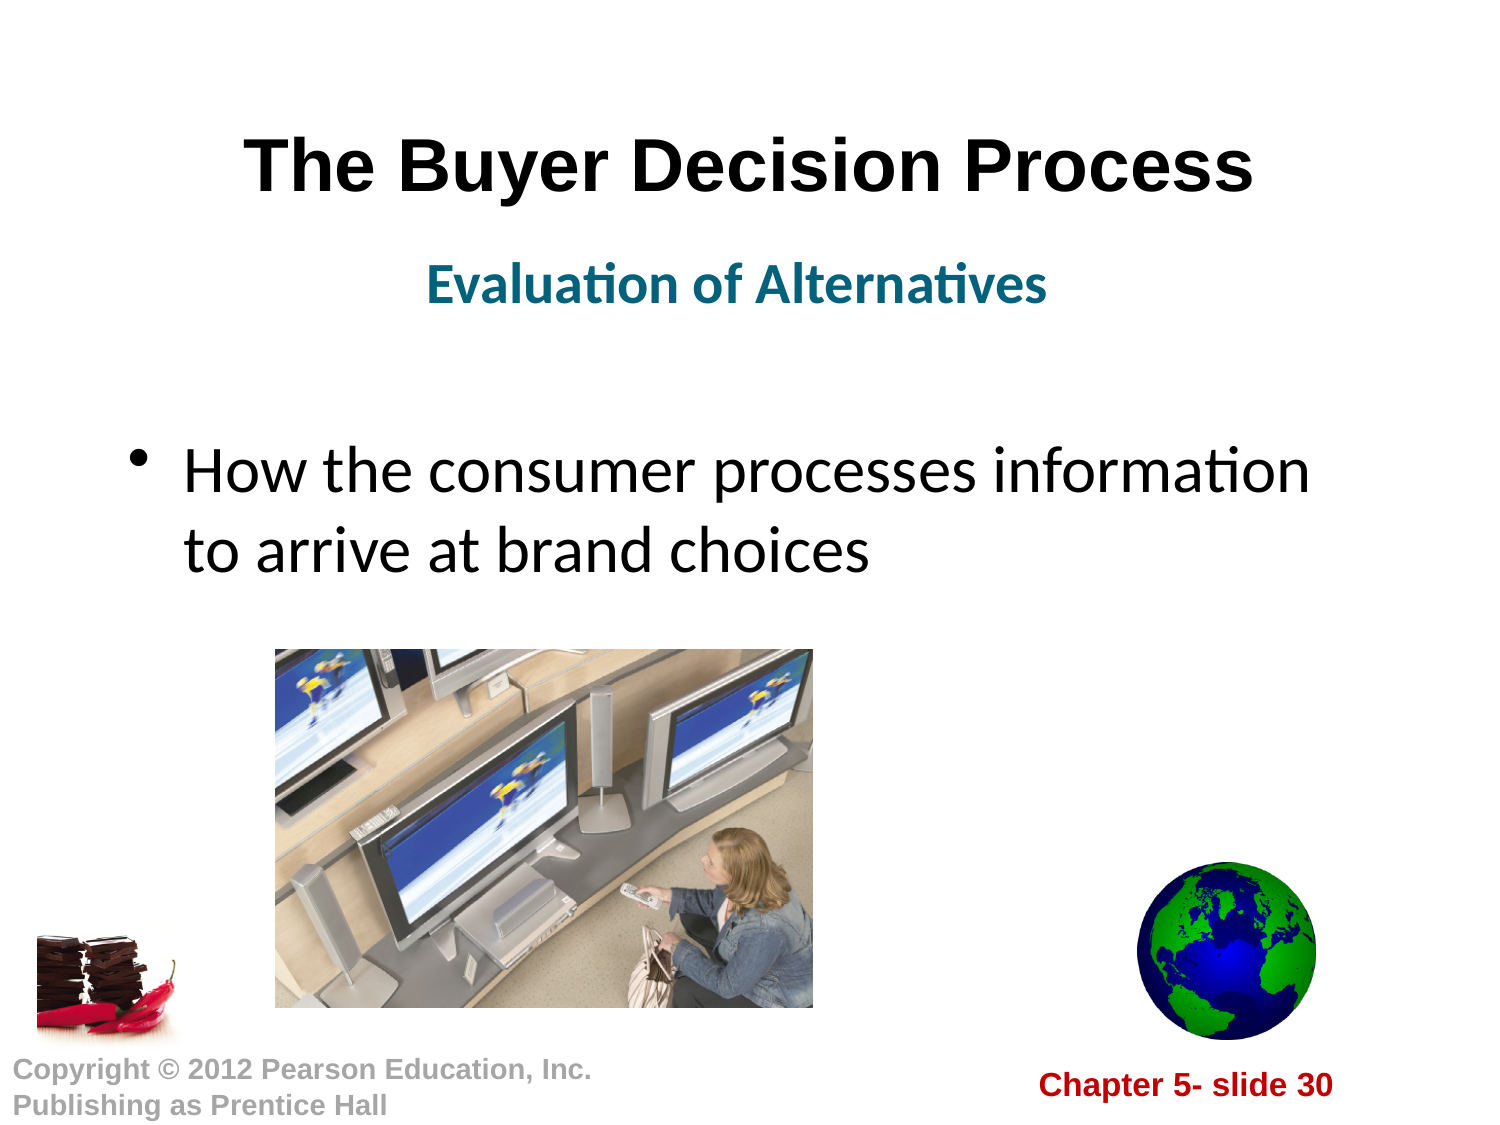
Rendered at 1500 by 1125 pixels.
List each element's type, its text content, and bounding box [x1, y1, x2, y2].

picture [1137, 862, 1316, 1041]
list Evaluation of Alternatives [149, 237, 1326, 301]
title The Buyer Decision Process [112, 37, 1388, 226]
picture [37, 924, 188, 1050]
list How the consumer processes information to arrive at brand choices [112, 324, 1388, 1001]
picture [274, 649, 813, 1009]
